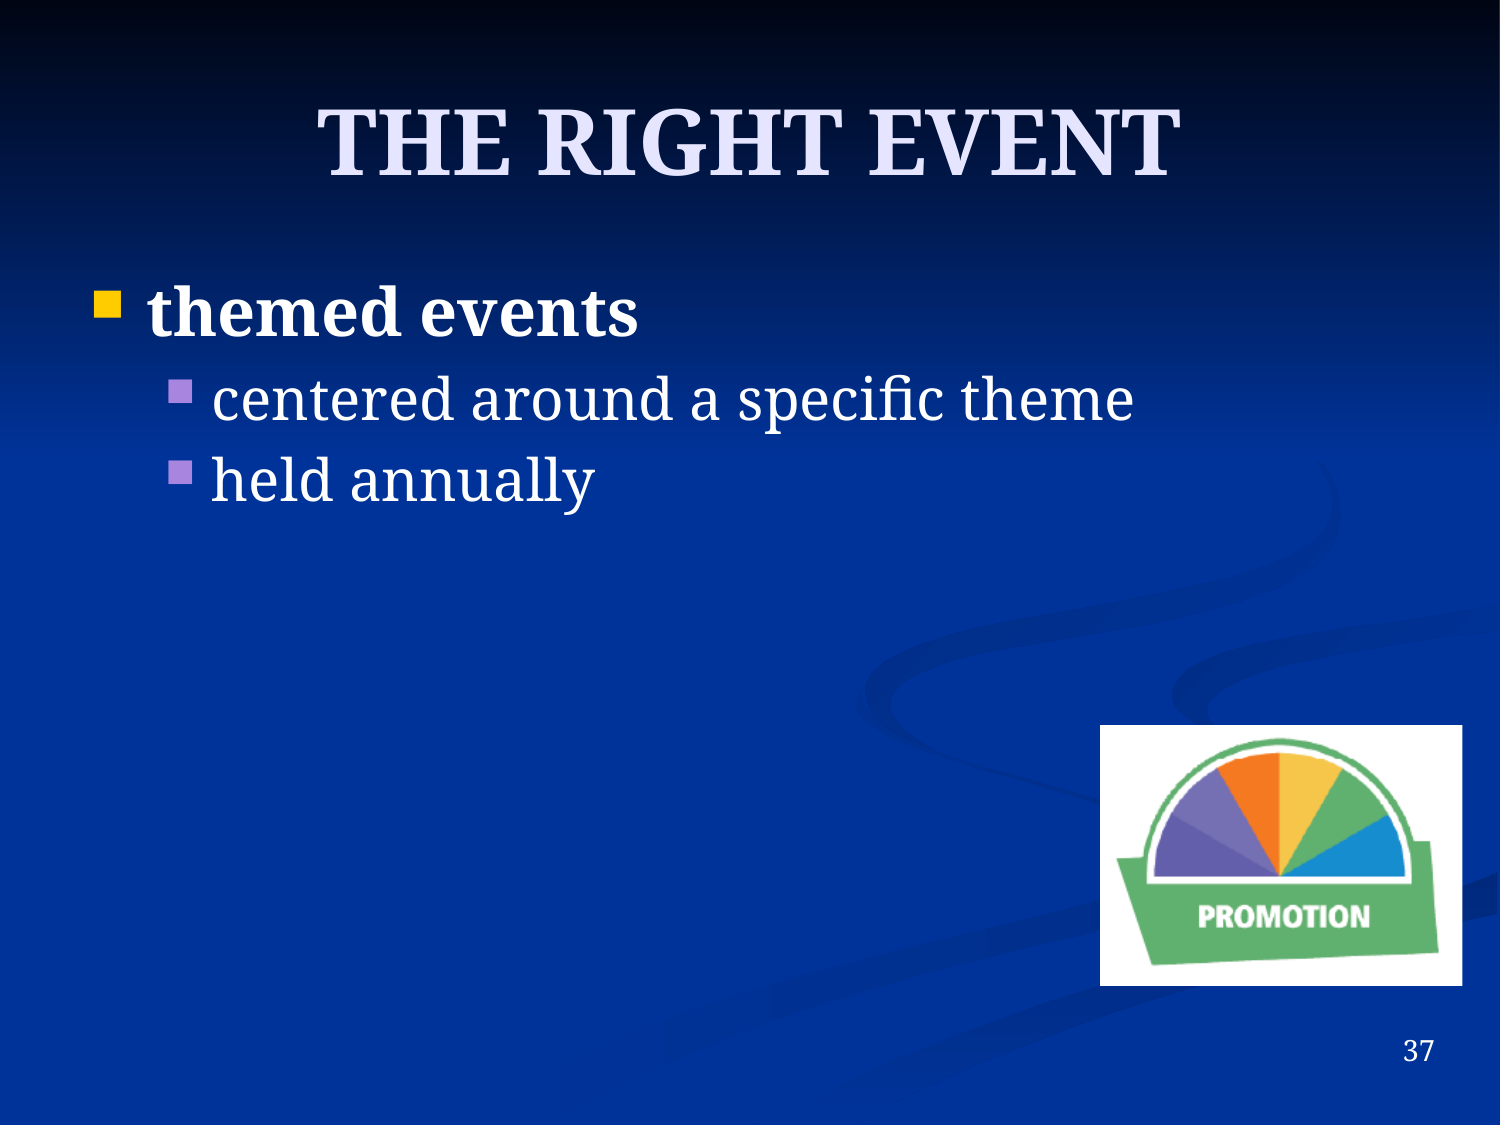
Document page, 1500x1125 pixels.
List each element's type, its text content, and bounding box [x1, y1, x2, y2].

text_box 37 [1137, 1024, 1450, 1103]
title THE RIGHT EVENT [74, 44, 1426, 233]
picture [1099, 724, 1463, 986]
list themed events centered around a specific theme held annually [74, 262, 1426, 706]
